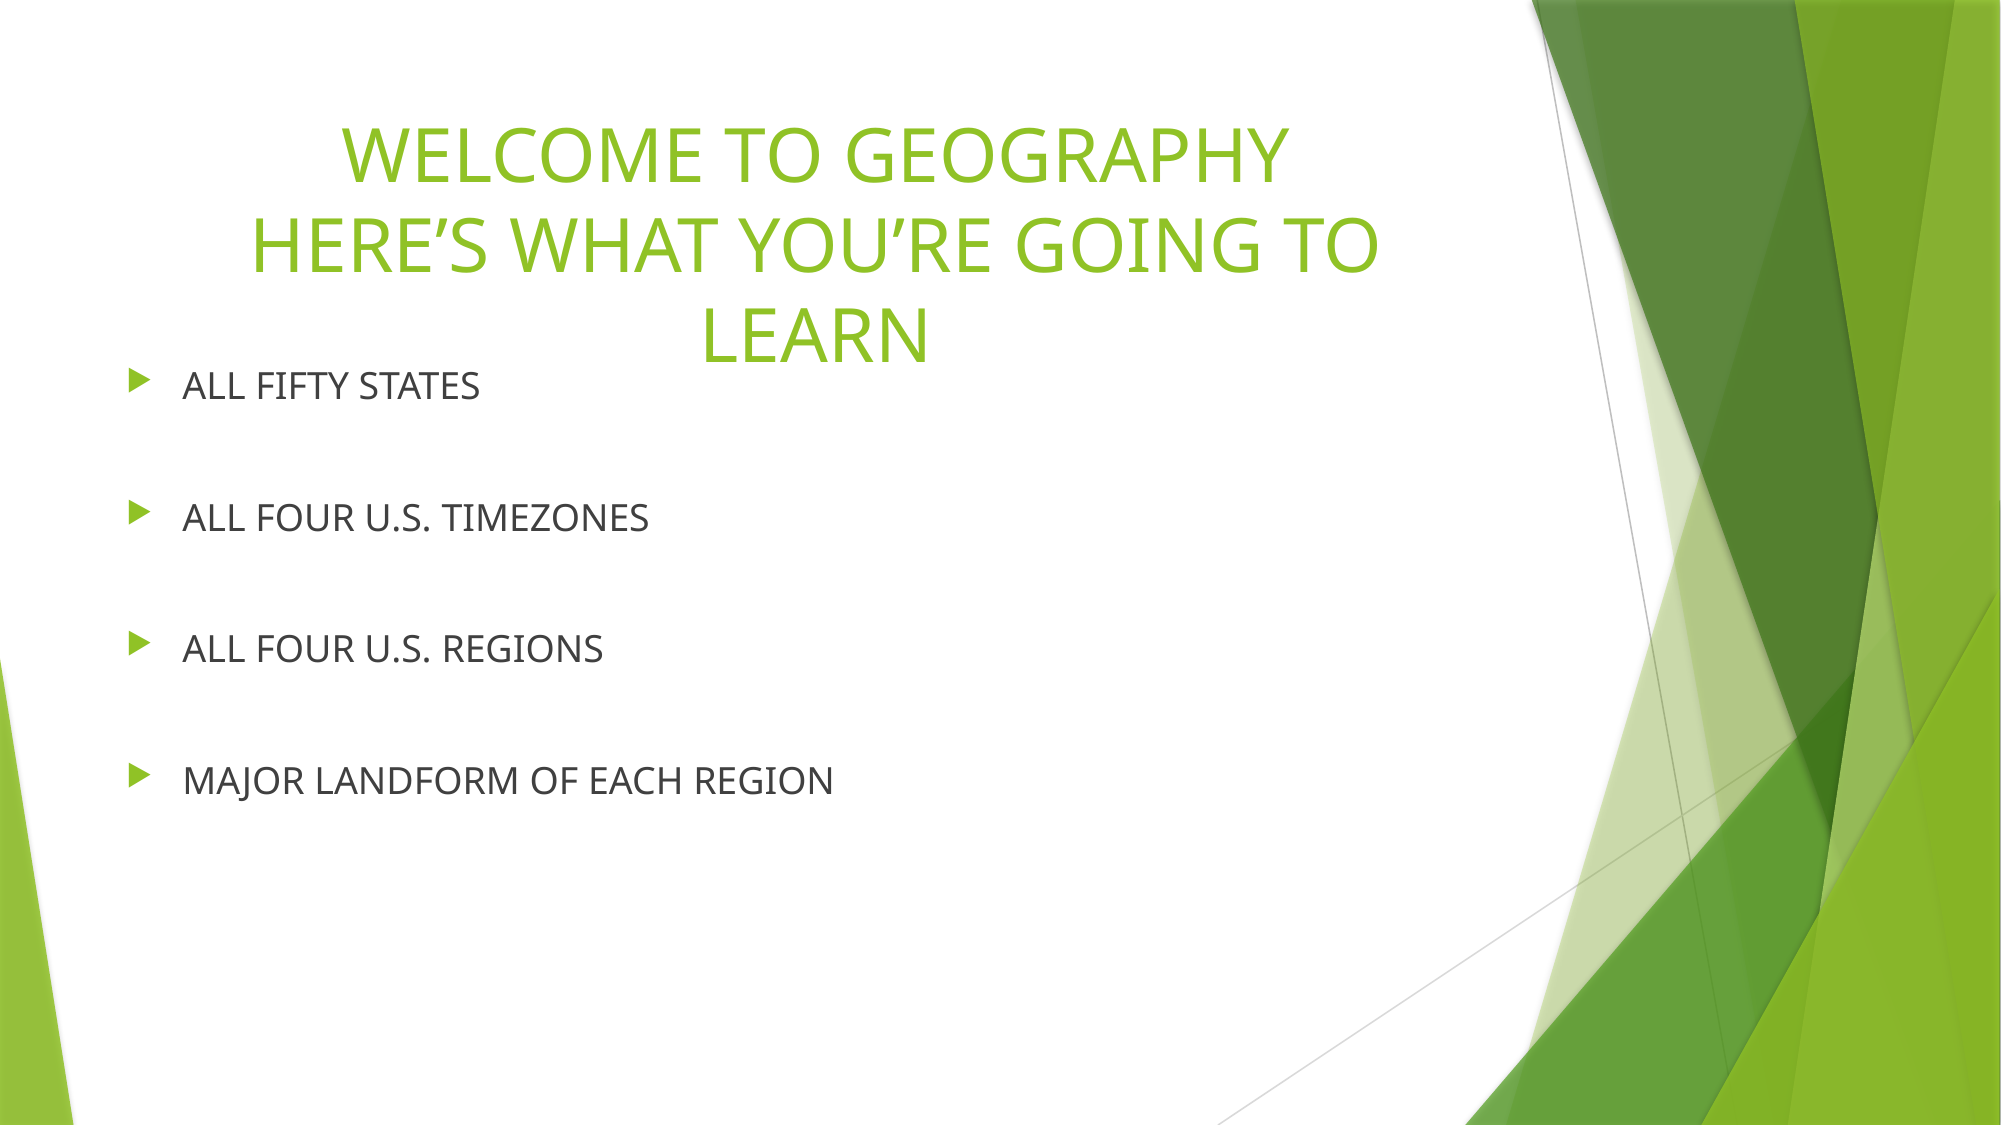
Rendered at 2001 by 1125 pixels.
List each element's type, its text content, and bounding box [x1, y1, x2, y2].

list ALL FIFTY STATES ALL FOUR U.S. TIMEZONES ALL FOUR U.S. REGIONS MAJOR LANDFORM OF EACH REGION [111, 354, 1522, 992]
title WELCOME TO GEOGRAPHY HERE’S WHAT YOU’RE GOING TO LEARN [111, 99, 1522, 317]
